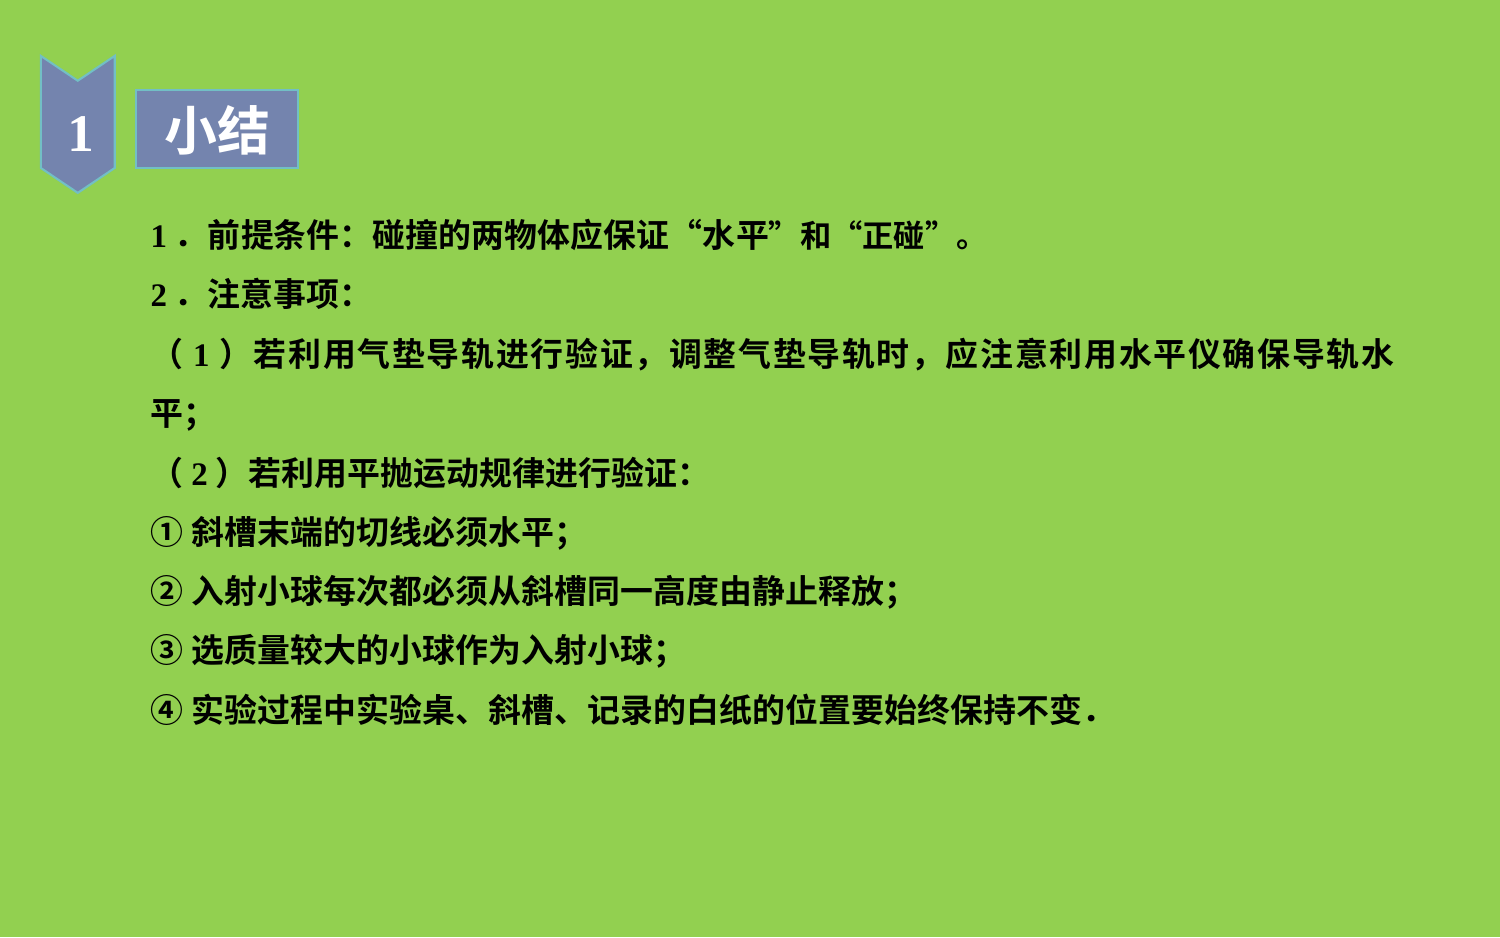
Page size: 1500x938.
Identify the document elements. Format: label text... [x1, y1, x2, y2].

text_box 小结 [135, 90, 299, 169]
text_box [40, 55, 115, 194]
text_box 1．前提条件：碰撞的两物体应保证“水平”和“正碰”。 2．注意事项： （1）若利用气垫导轨进行验证，调整气垫导轨时，应注意利用水平仪确保导轨水平； （2）若利用平抛运动规律进行验证： ①斜槽末端的切线必须水平； ②入射小球每次都必须从斜槽同一高度由静止释放； ③选质量较大的小球作为入射小球； ④实验过程中实验桌、斜槽、记录的白纸的位置要始终保持不变． [135, 187, 1409, 737]
